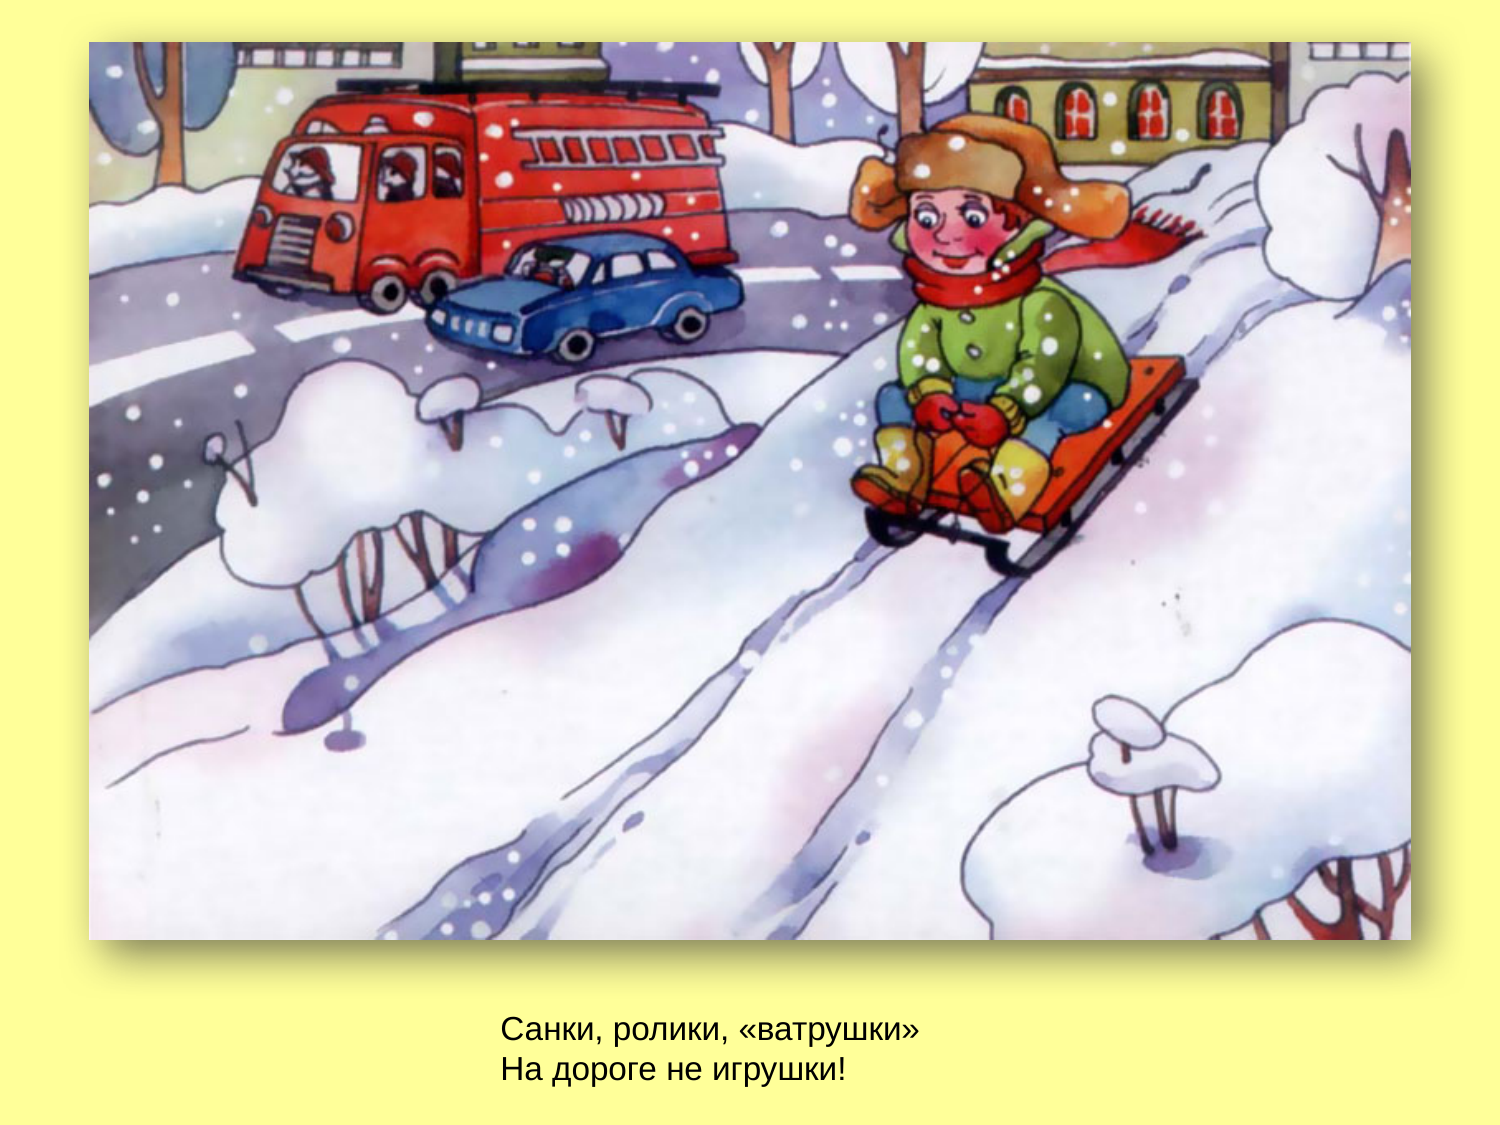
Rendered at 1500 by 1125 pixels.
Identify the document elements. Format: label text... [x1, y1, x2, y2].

text_box Санки, ролики, «ватрушки» На дороге не игрушки! [485, 999, 1015, 1095]
picture [89, 42, 1411, 940]
